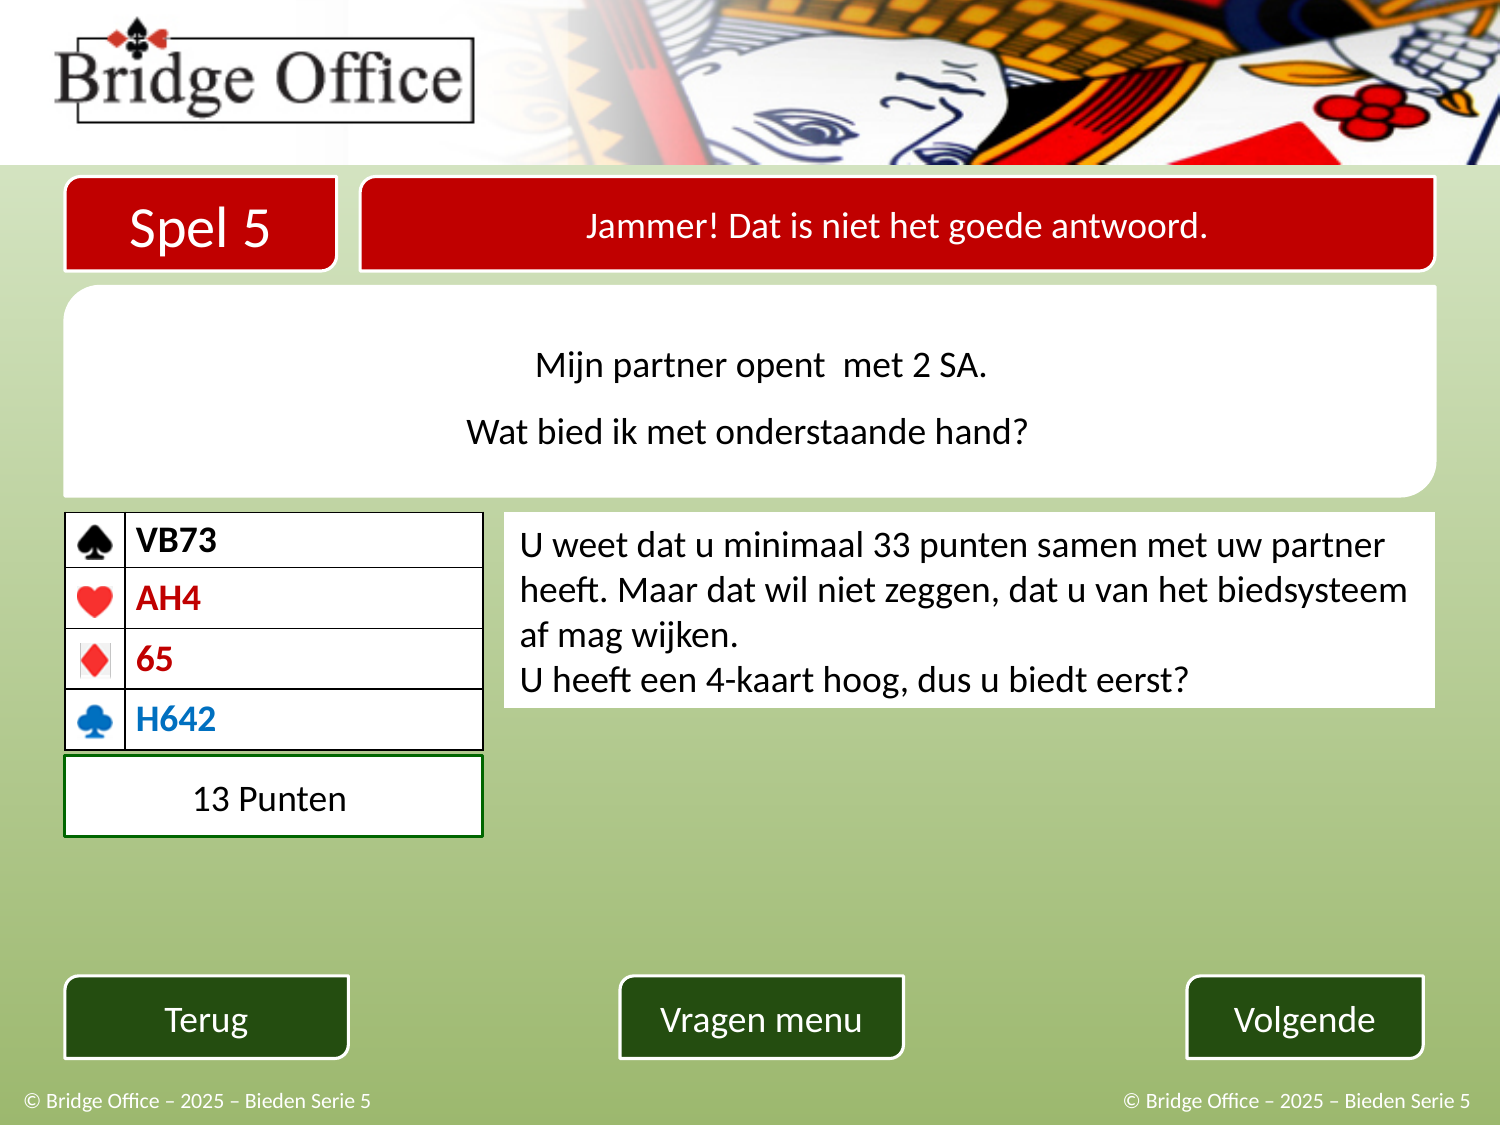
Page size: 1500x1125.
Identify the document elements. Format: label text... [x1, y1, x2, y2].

picture [77, 524, 114, 561]
text_box Jammer! Dat is niet het goede antwoord. [358, 179, 1437, 273]
table_header [66, 513, 124, 567]
text_box 13 Punten [63, 754, 484, 838]
table_cell AH4 [126, 568, 482, 628]
picture [0, 0, 1500, 166]
table_header VB73 [126, 513, 482, 567]
text_box Spel 5 [63, 179, 339, 273]
text_box Terug [63, 974, 350, 1061]
table_cell H642 [126, 690, 482, 749]
text_box © Bridge Office – 2025 – Bieden Serie 5 [8, 1079, 393, 1121]
picture [77, 643, 114, 679]
picture [77, 703, 114, 740]
table_cell [66, 568, 124, 628]
text_box © Bridge Office – 2025 – Bieden Serie 5 [1107, 1079, 1500, 1121]
text_box Mijn partner opent met 2 SA. [508, 332, 1015, 393]
text_box Volgende [1185, 974, 1425, 1061]
table_cell 65 [126, 629, 482, 688]
text_box Wat bied ik met onderstaande hand? [451, 399, 1072, 460]
text_box [63, 284, 1437, 498]
picture [77, 585, 114, 618]
table_cell [66, 690, 124, 749]
text_box U weet dat u minimaal 33 punten samen met uw partner heeft. Maar dat wil niet zeggen, dat u van het biedsysteem af mag wijken. U heeft een 4-kaart hoog, dus u biedt eerst? [504, 512, 1435, 708]
text_box Vragen menu [618, 974, 906, 1061]
table_cell [66, 629, 124, 688]
